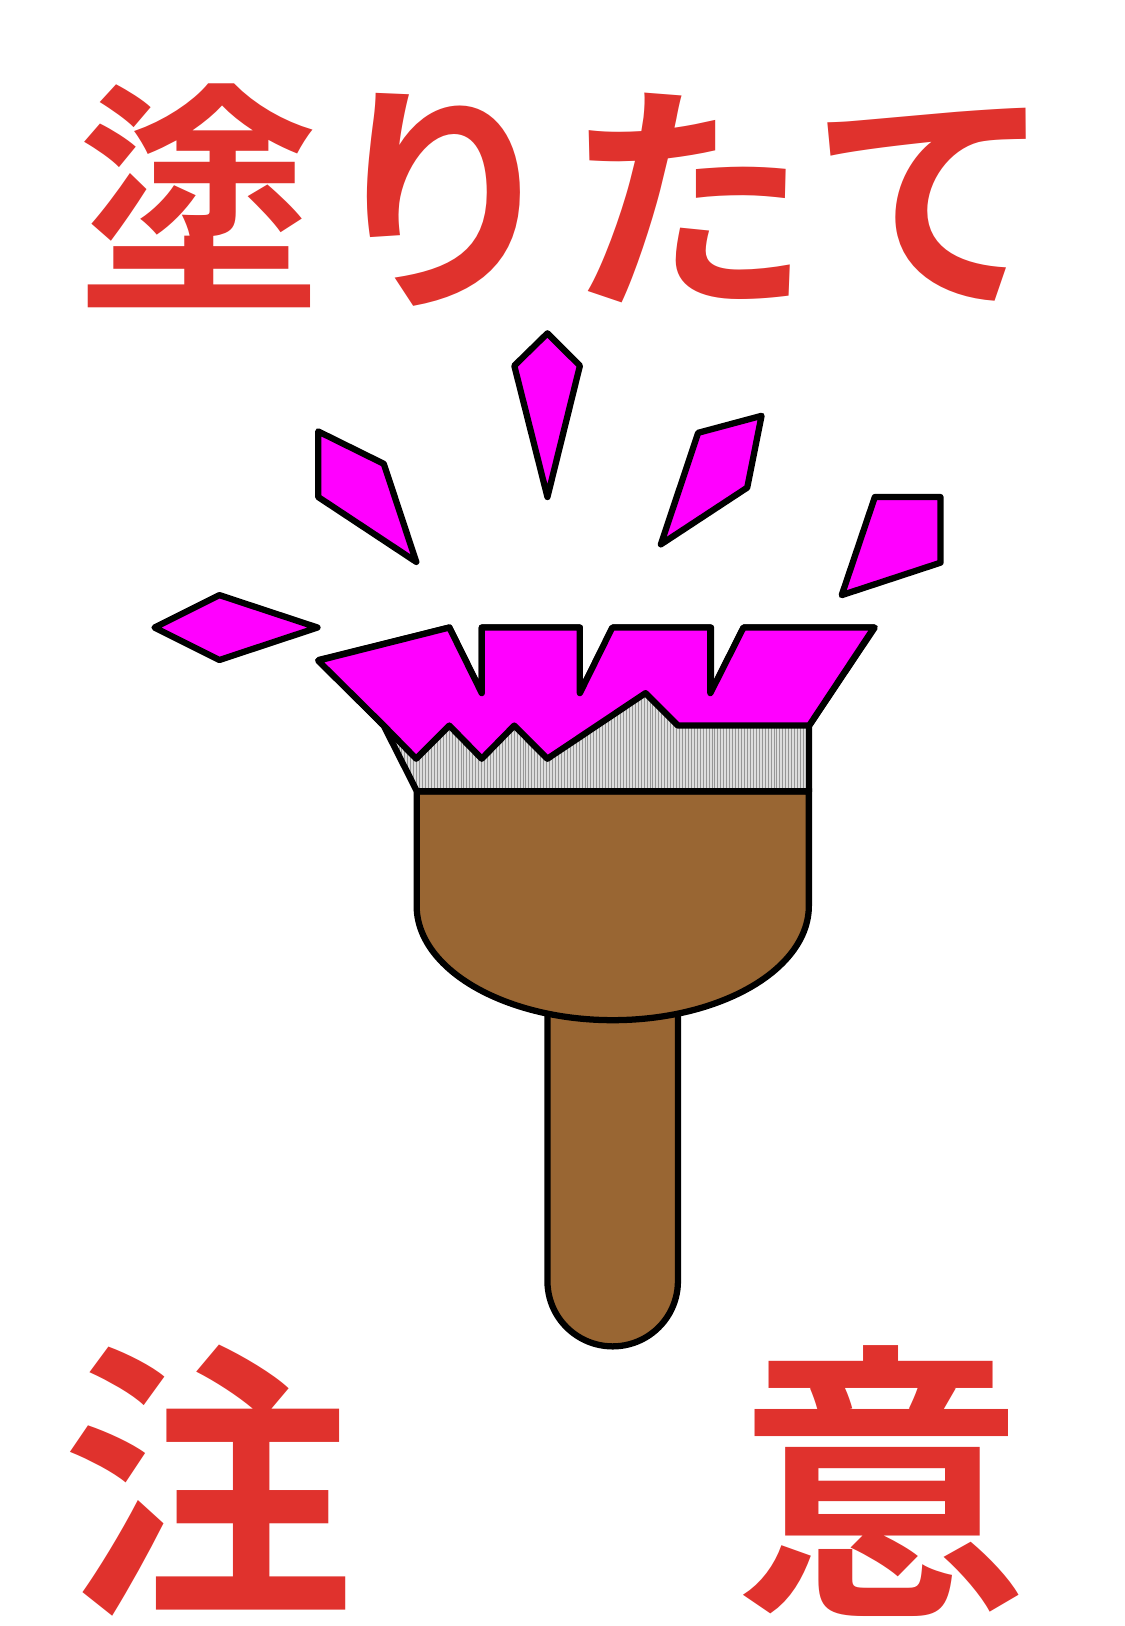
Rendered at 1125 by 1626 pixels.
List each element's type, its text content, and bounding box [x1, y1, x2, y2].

text_box 意 [574, 1294, 1125, 1625]
text_box 注 [0, 1294, 516, 1625]
text_box 塗りたて [30, 38, 1102, 347]
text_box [154, 333, 941, 1347]
